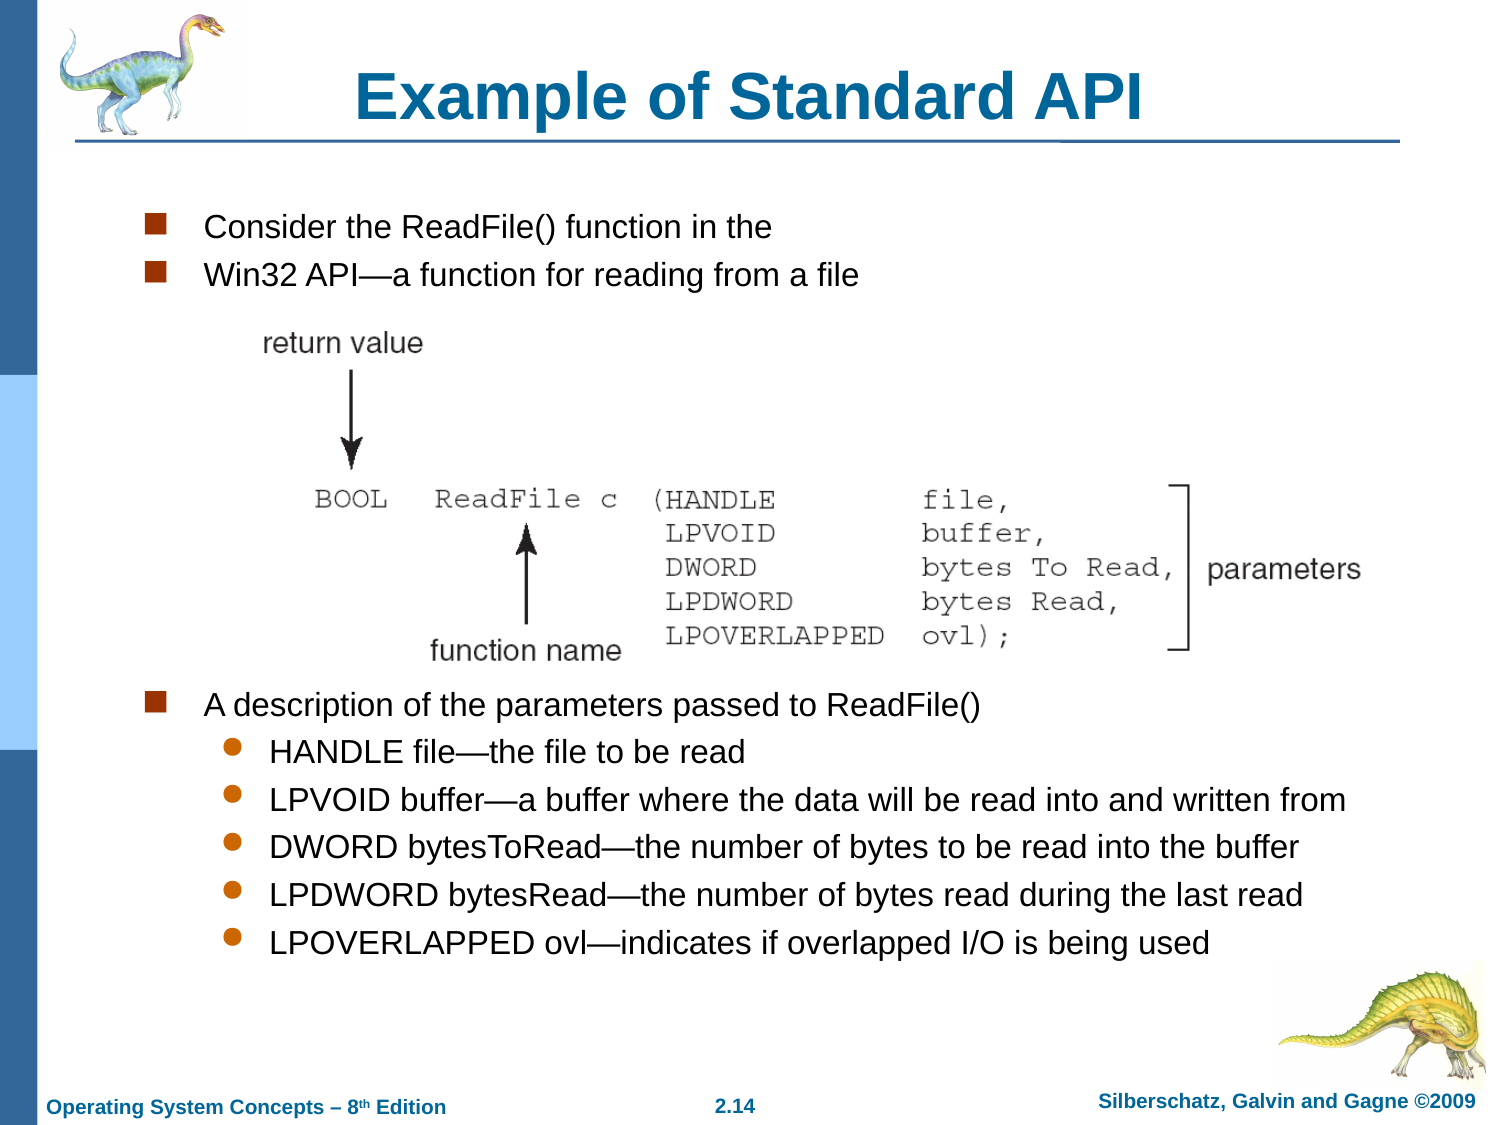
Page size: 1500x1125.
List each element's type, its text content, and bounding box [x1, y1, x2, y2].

picture [259, 324, 1365, 672]
title Example of Standard API [74, 45, 1426, 141]
list Consider the ReadFile() function in the Win32 API—a function for reading from a file A description of the parameters passed to ReadFile() HANDLE file—the file to be read LPVOID buffer—a buffer where the data will be read into and written from DWORD bytesToRead—the number of bytes to be read into the buffer LPDWORD bytesRead—the number of bytes read during the last read LPOVERLAPPED ovl—indicates if overlapped I/O is being used [132, 202, 1483, 946]
picture [46, 0, 243, 149]
picture [1275, 959, 1486, 1090]
